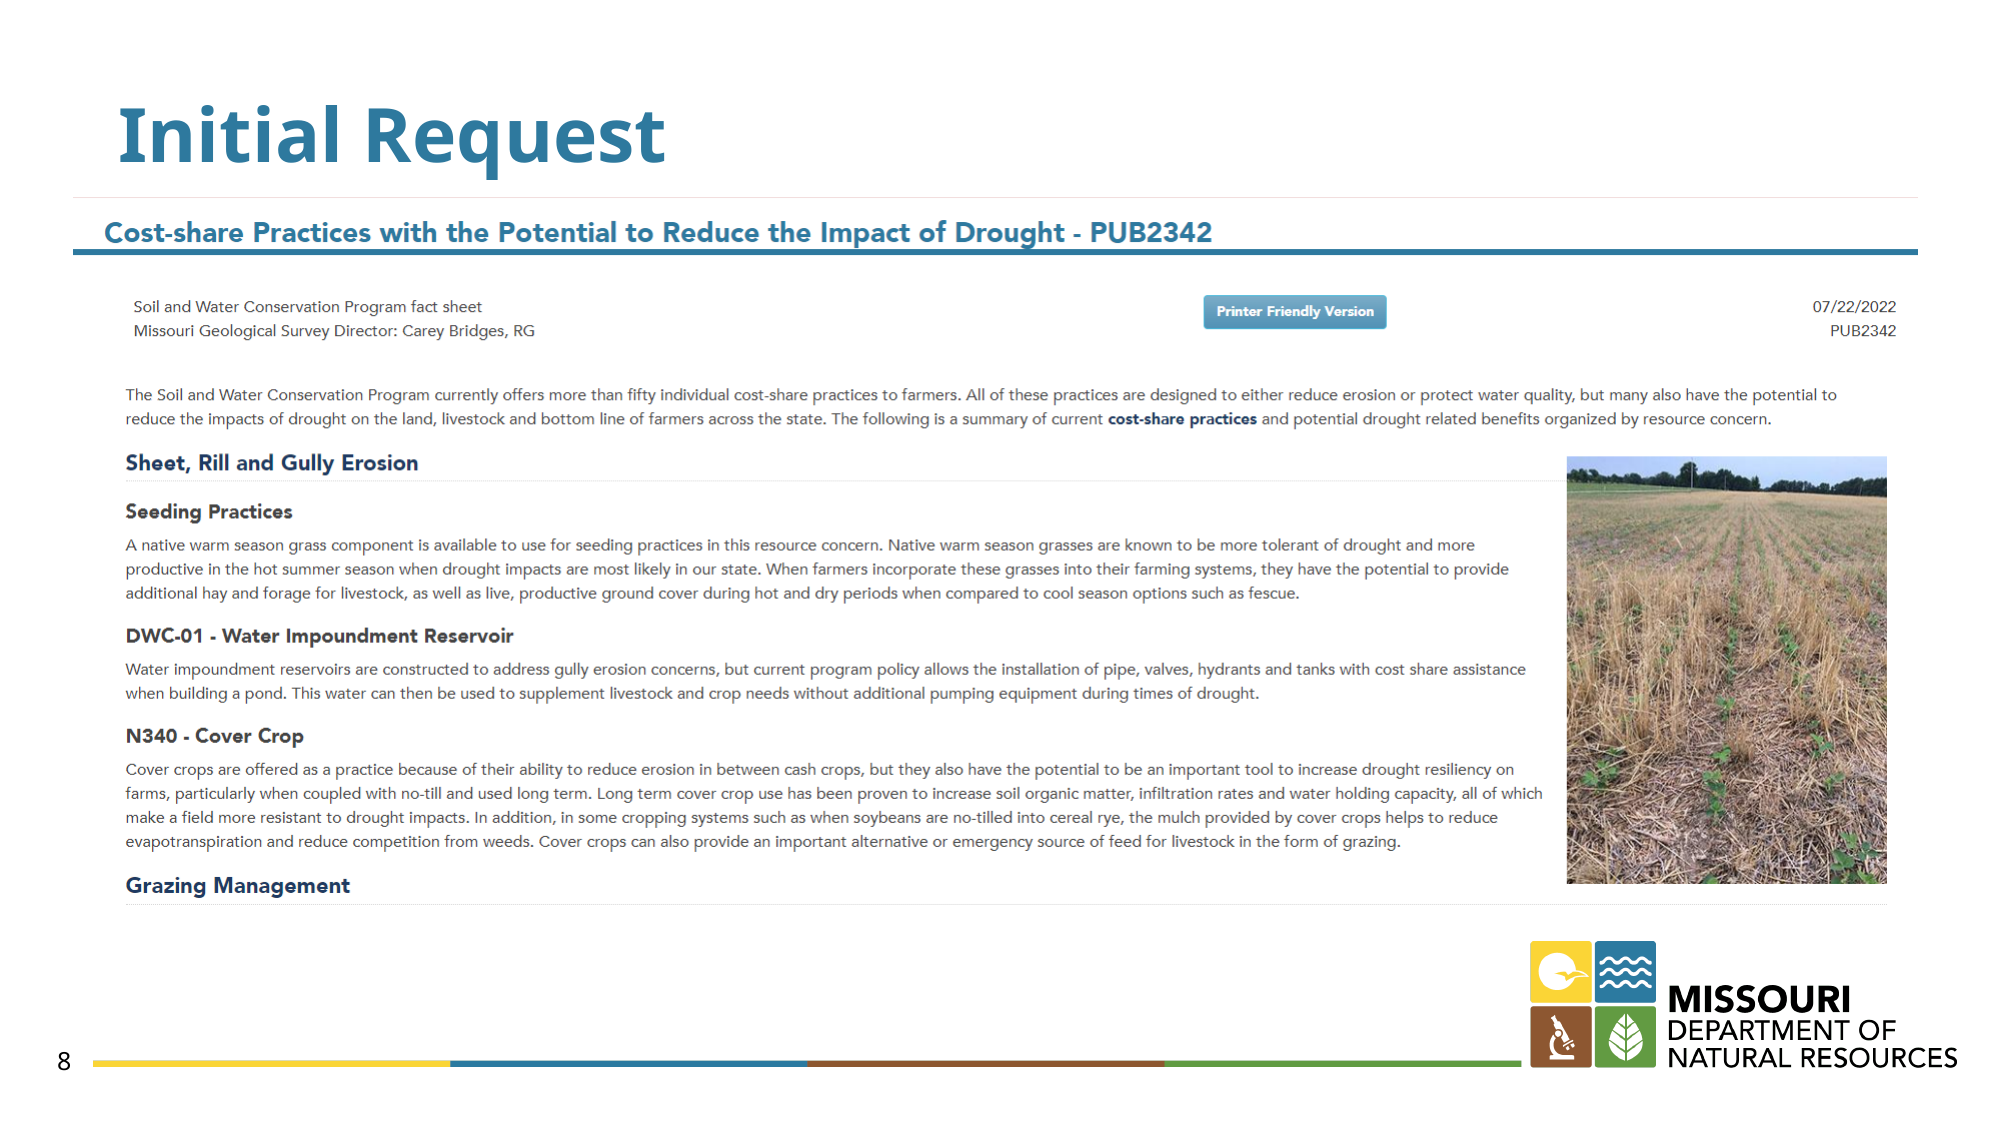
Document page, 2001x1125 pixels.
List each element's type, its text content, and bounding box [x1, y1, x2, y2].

slide_number 8 [22, 1032, 87, 1093]
title Initial Request [103, 54, 1887, 197]
picture [73, 197, 1918, 912]
picture [93, 941, 1957, 1068]
